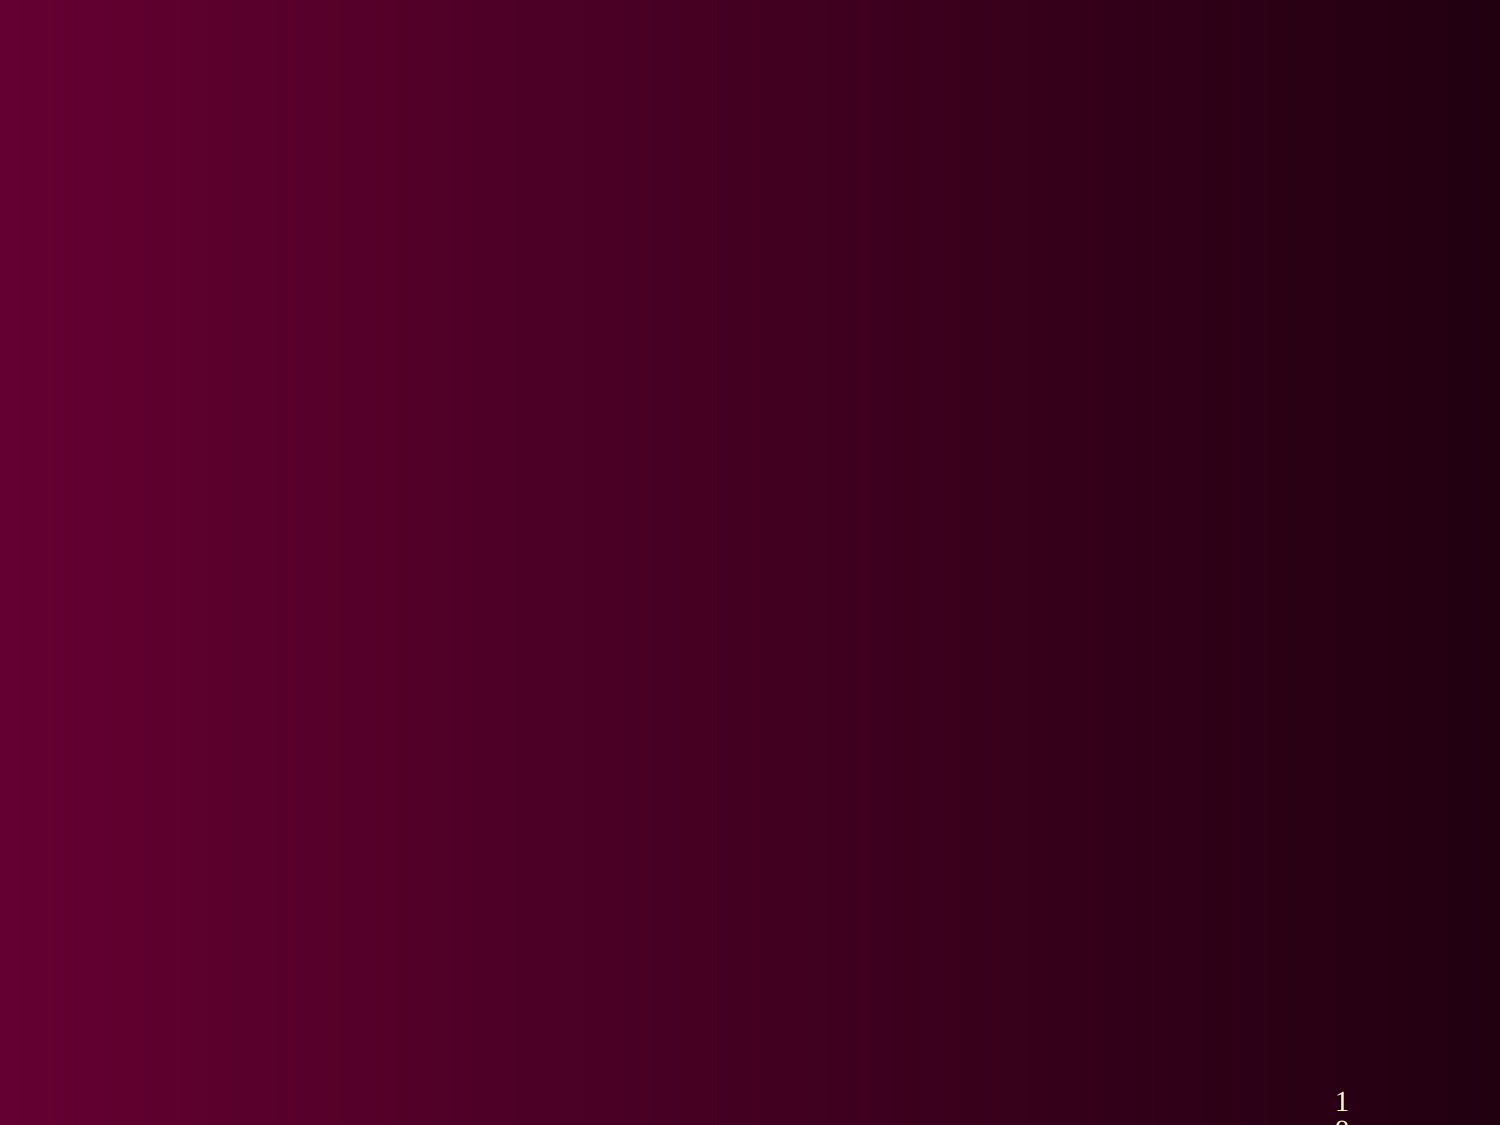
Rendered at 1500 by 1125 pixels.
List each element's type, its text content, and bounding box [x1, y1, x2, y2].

slide_number 18 [1319, 1077, 1368, 1125]
